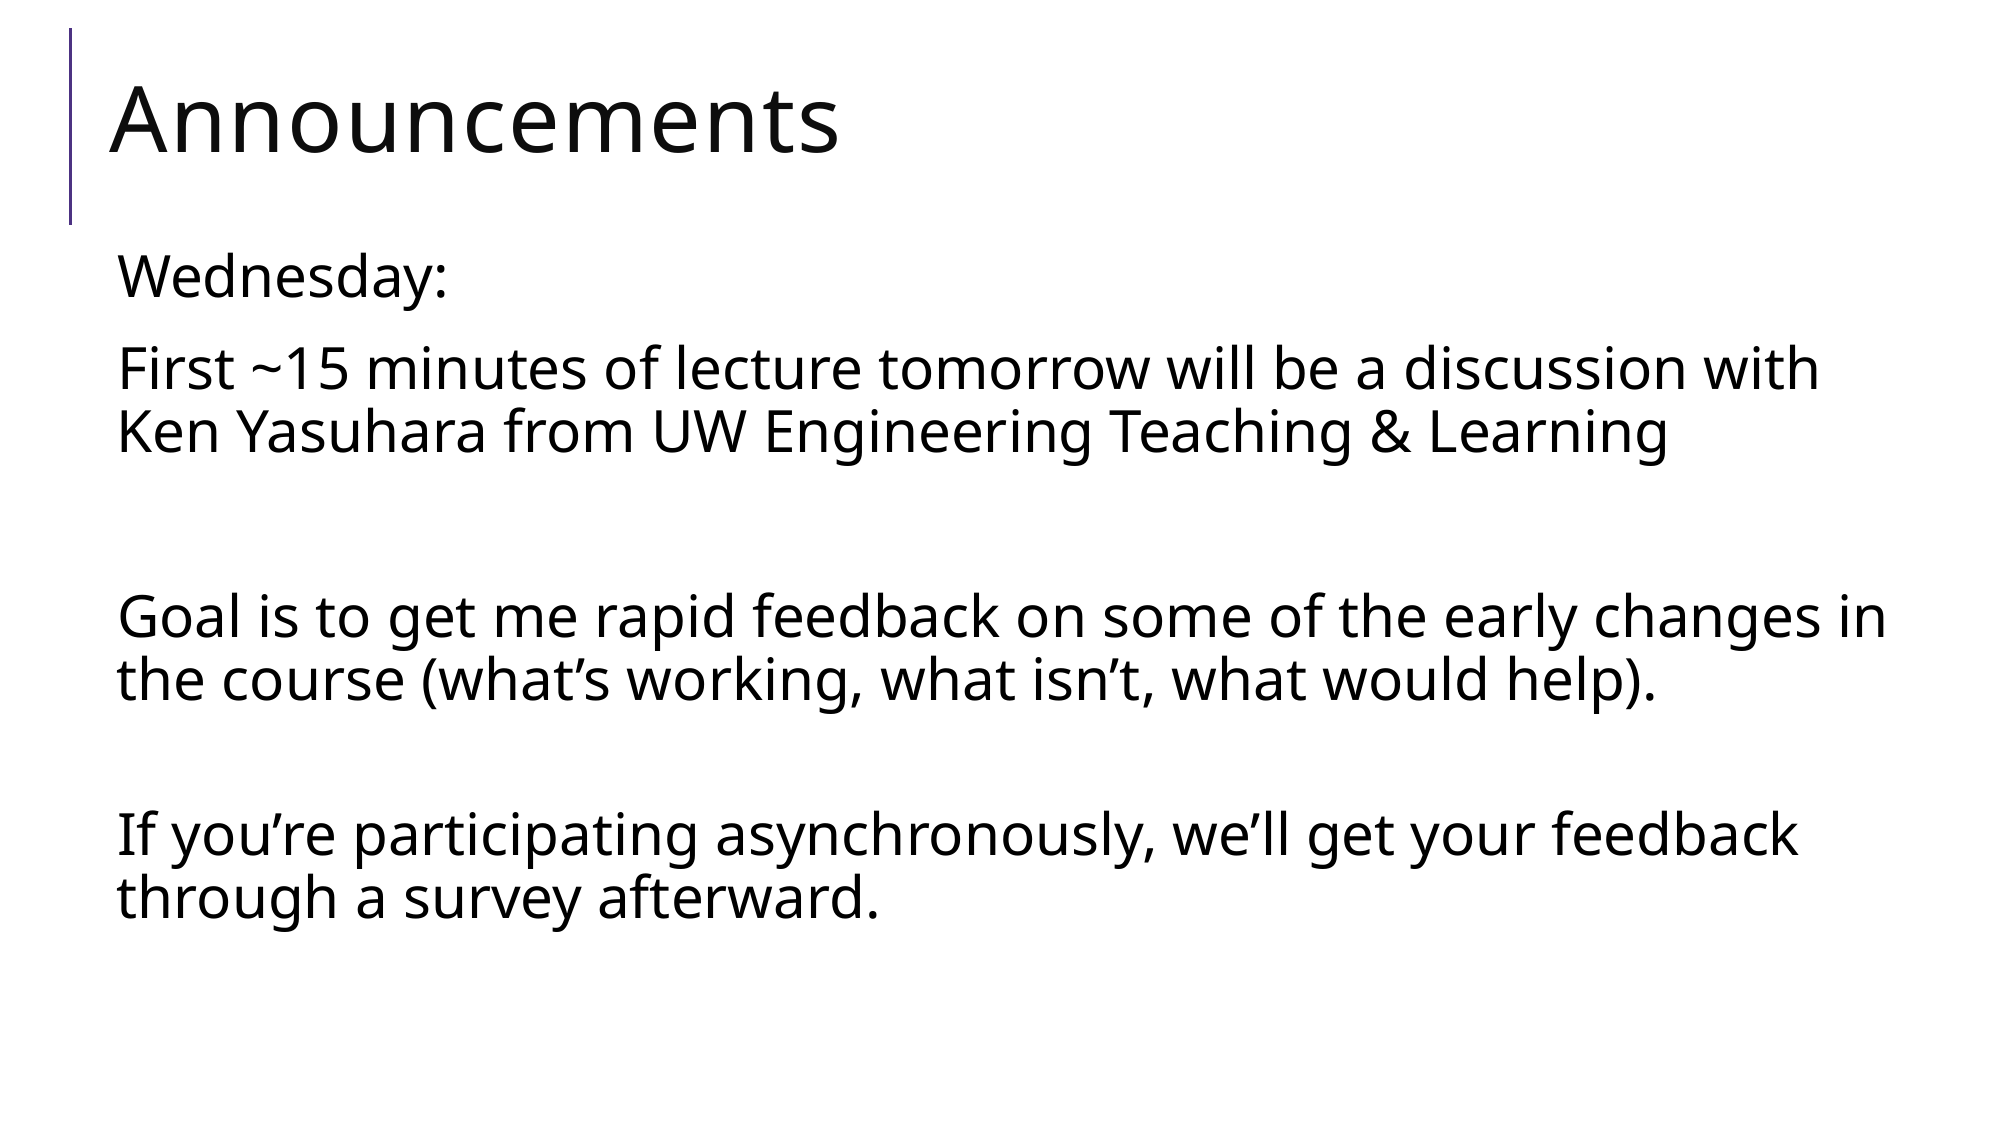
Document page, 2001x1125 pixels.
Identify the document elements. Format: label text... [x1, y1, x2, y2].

title Announcements [94, 43, 1930, 210]
list Wednesday: First ~15 minutes of lecture tomorrow will be a discussion with Ken Yasuhara from UW Engineering Teaching & Learning Goal is to get me rapid feedback on some of the early changes in the course (what’s working, what isn’t, what would help). If you’re participating asynchronously, we’ll get your feedback through a survey afterward. [94, 240, 1930, 1035]
